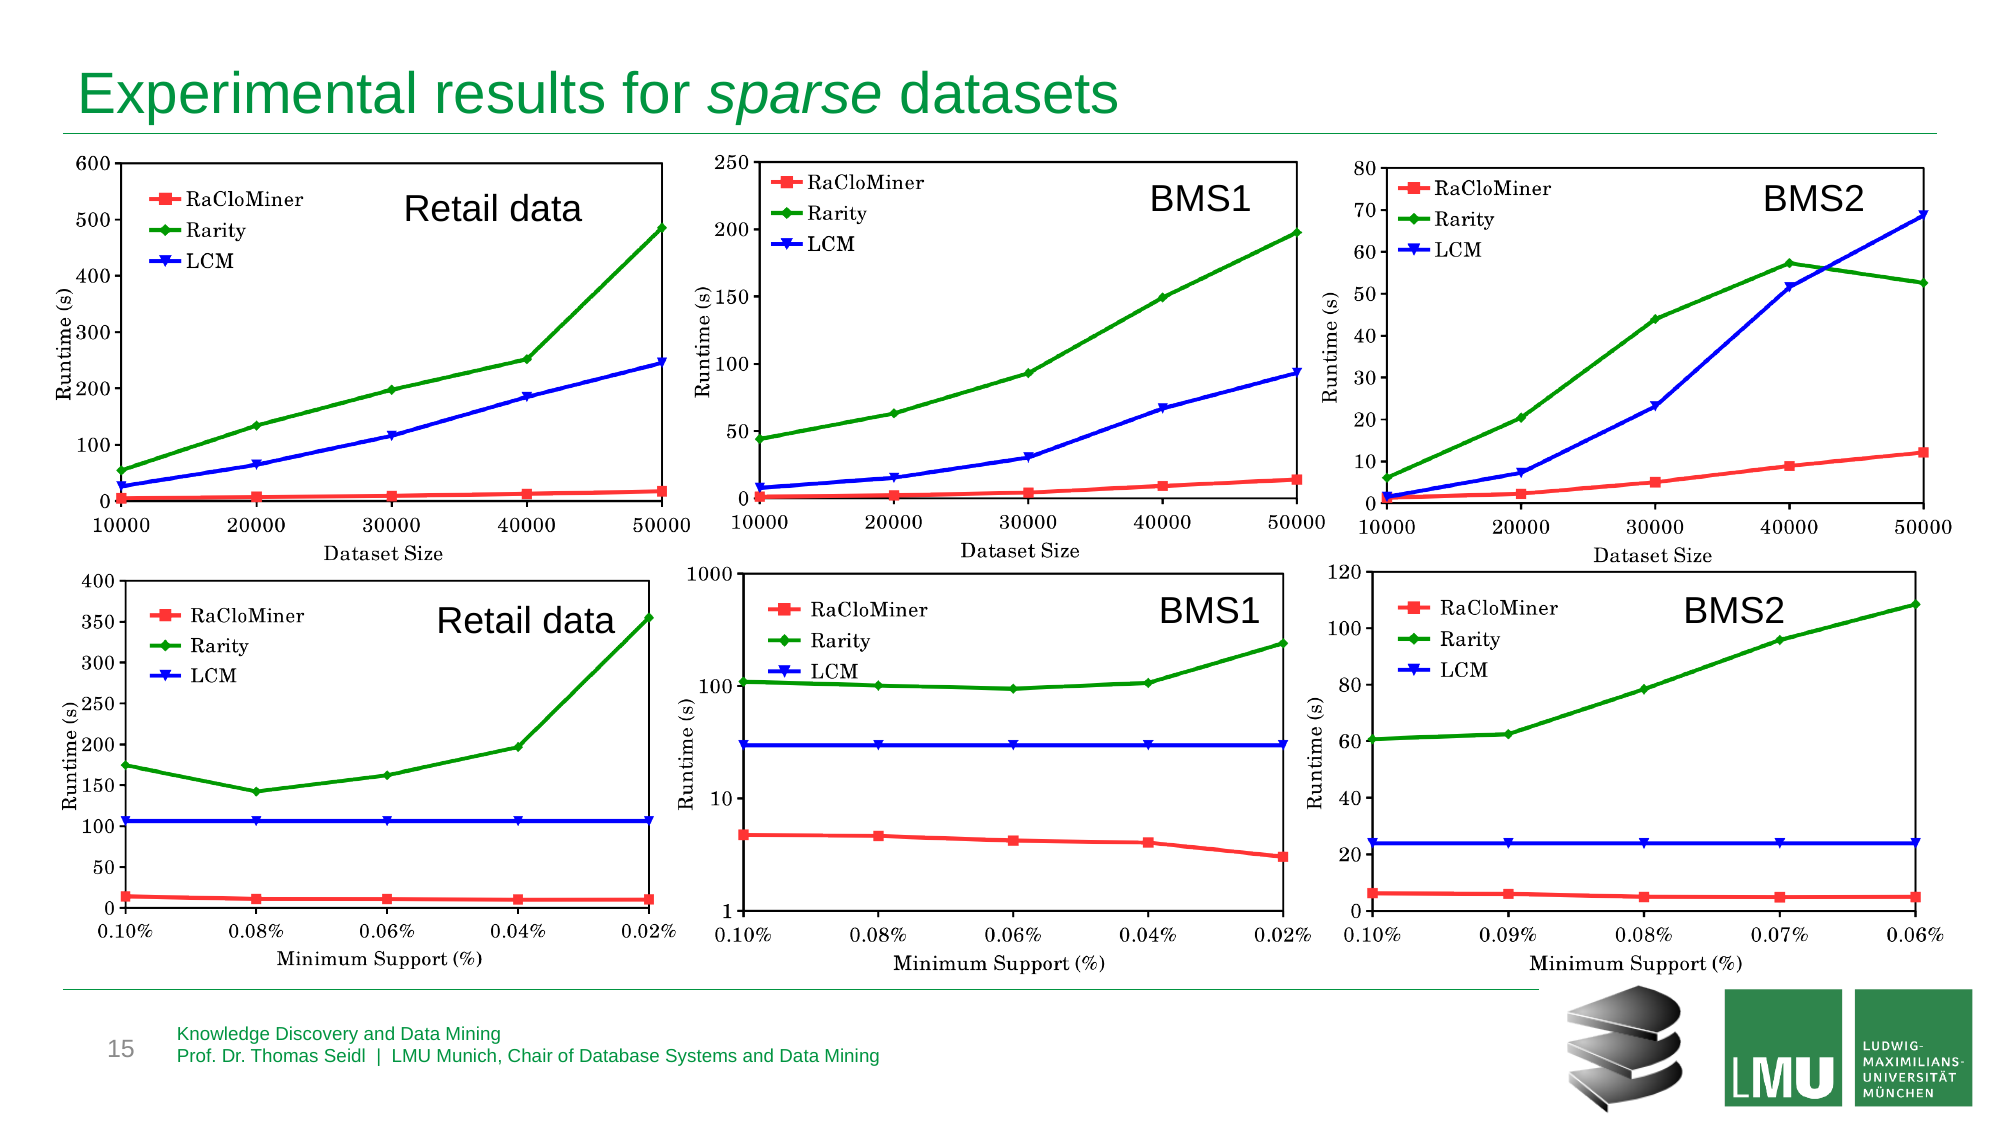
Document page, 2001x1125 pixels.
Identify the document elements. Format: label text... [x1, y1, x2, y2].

picture [46, 145, 1985, 1119]
slide_number 453 [62, 1015, 150, 1081]
title Experimental results for sparse datasets [62, 21, 1938, 134]
